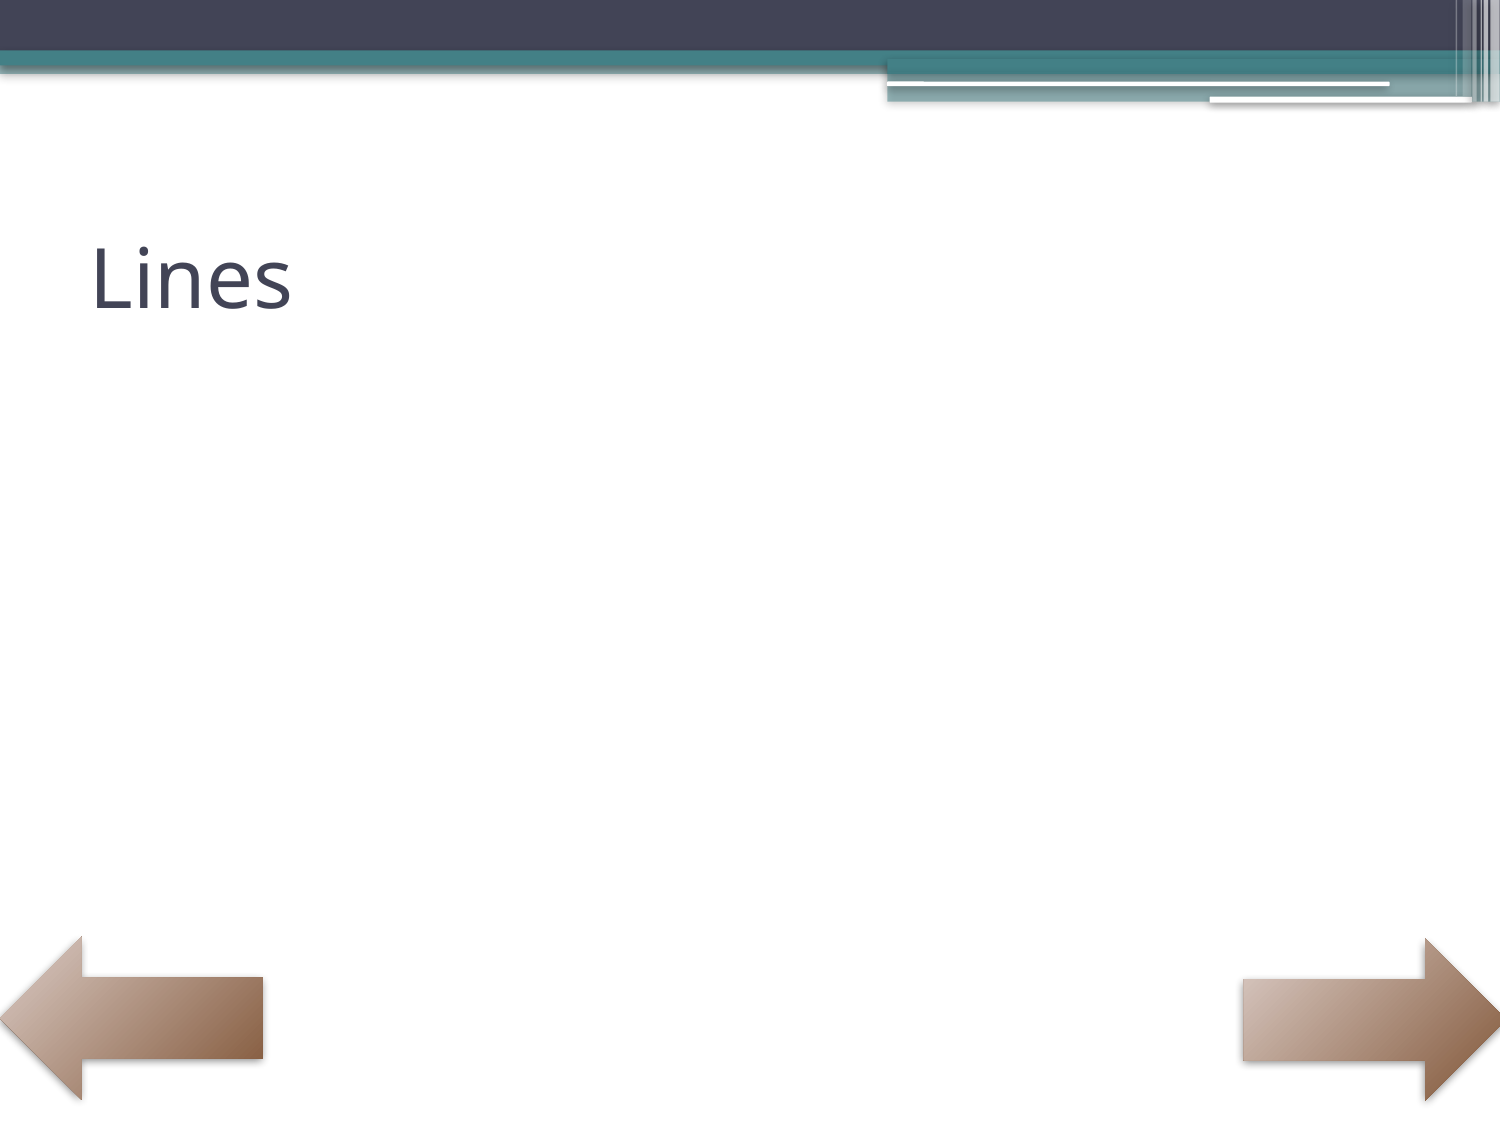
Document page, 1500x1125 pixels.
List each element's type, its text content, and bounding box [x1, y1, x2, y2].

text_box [0, 936, 1500, 1102]
title Lines [75, 187, 1425, 363]
